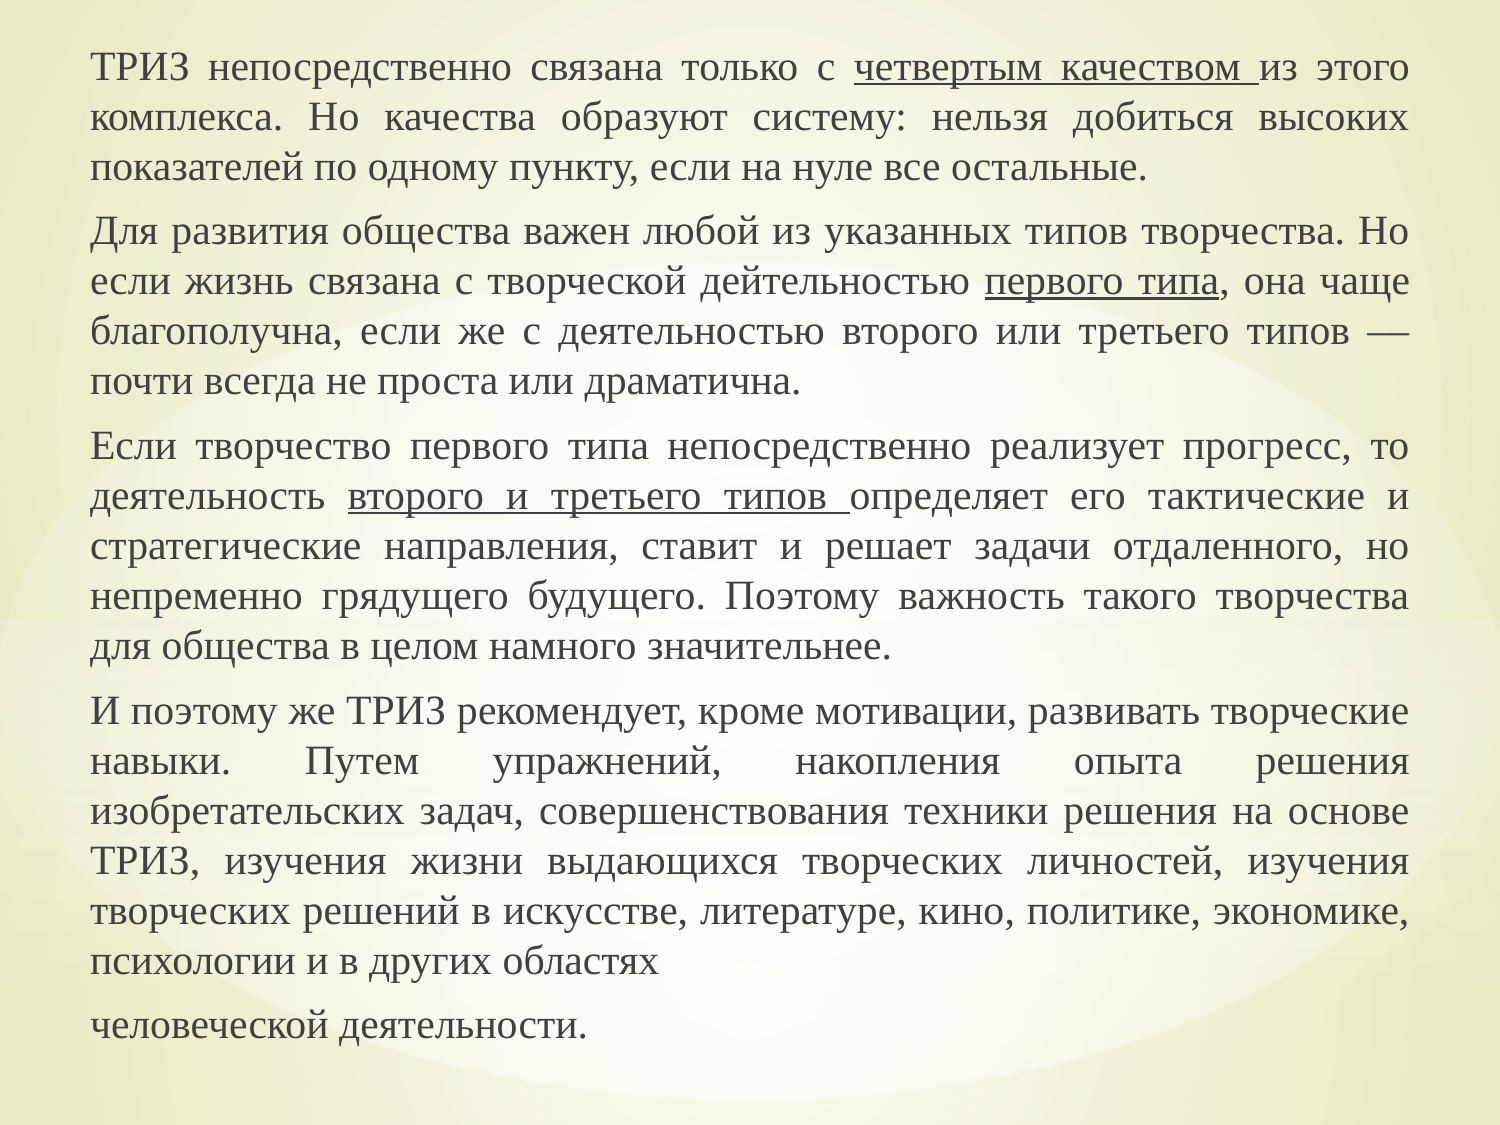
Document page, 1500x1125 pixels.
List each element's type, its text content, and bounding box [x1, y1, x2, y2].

list ТРИЗ непосредственно связана только с четвертым качеством из этого комплекса. Но качества образуют систему: нельзя добиться высоких показателей по одному пункту, если на нуле все остальные. Для развития общества важен любой из указанных типов творчества. Но если жизнь связана с творческой дейтельностью первого типа, она чаще благополучна, если же с деятельностью второго или третьего типов — почти всегда не проста или драматична. Если творчество первого типа непосредственно реализует прогресс, то деятельность второго и третьего типов определяет его тактические и стратегические направления, ставит и решает задачи отдаленного, но непременно грядущего будущего. Поэтому важность такого творчества для общества в целом намного значительнее. И поэтому же ТРИЗ рекомендует, кроме мотивации, развивать творческие навыки. Путем упражнений, накопления опыта решения изобретательских задач, совершенствования техники решения на основе ТРИЗ, изучения жизни выдающихся творческих личностей, изучения творческих решений в искусстве, литературе, кино, политике, экономике, психологии и в других областях человеческой деятельности. [75, 30, 1425, 1106]
